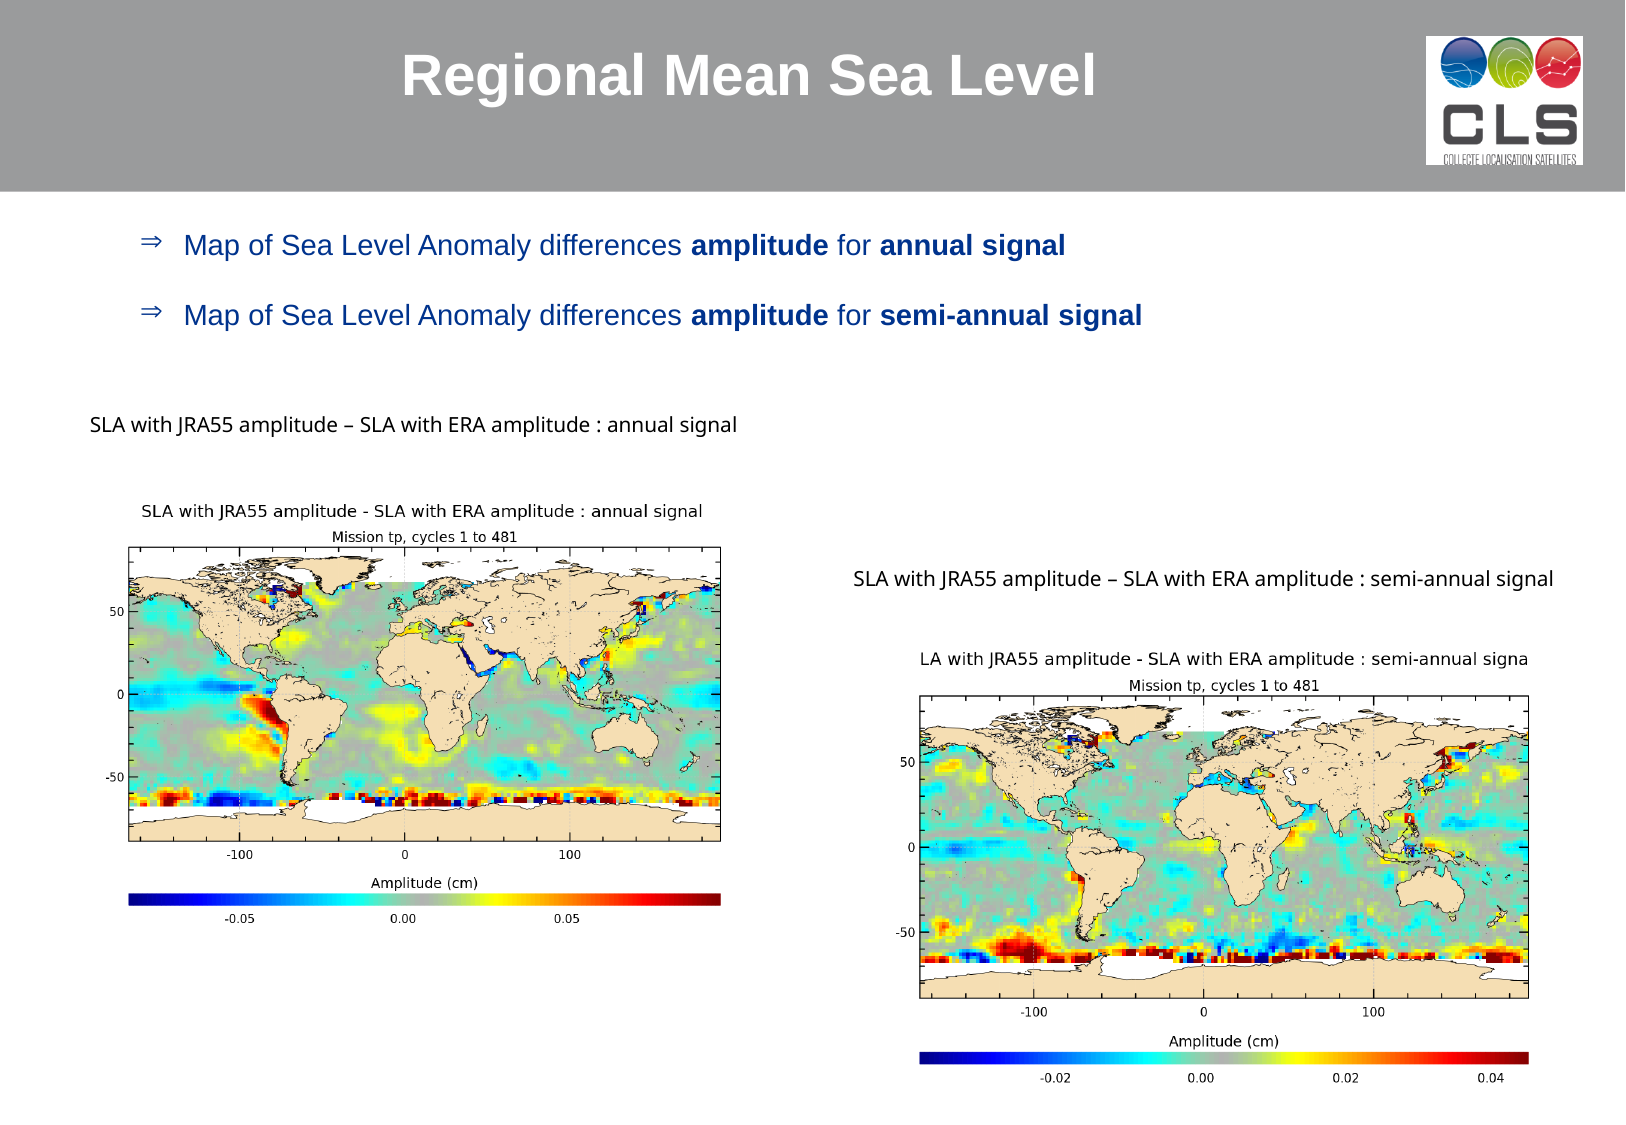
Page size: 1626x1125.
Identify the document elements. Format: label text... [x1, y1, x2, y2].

text_box Regional Mean Sea Level [386, 40, 1162, 119]
text_box SLA with JRA55 amplitude – SLA with ERA amplitude : annual signal [24, 404, 803, 445]
text_box Map of Sea Level Anomaly differences amplitude for annual signal Map of Sea Level Anomaly differences amplitude for semi-annual signal [125, 219, 1515, 339]
picture [56, 483, 755, 948]
picture [845, 630, 1564, 1109]
text_box SLA with JRA55 amplitude – SLA with ERA amplitude : semi-annual signal [815, 558, 1593, 599]
picture [1426, 36, 1583, 165]
